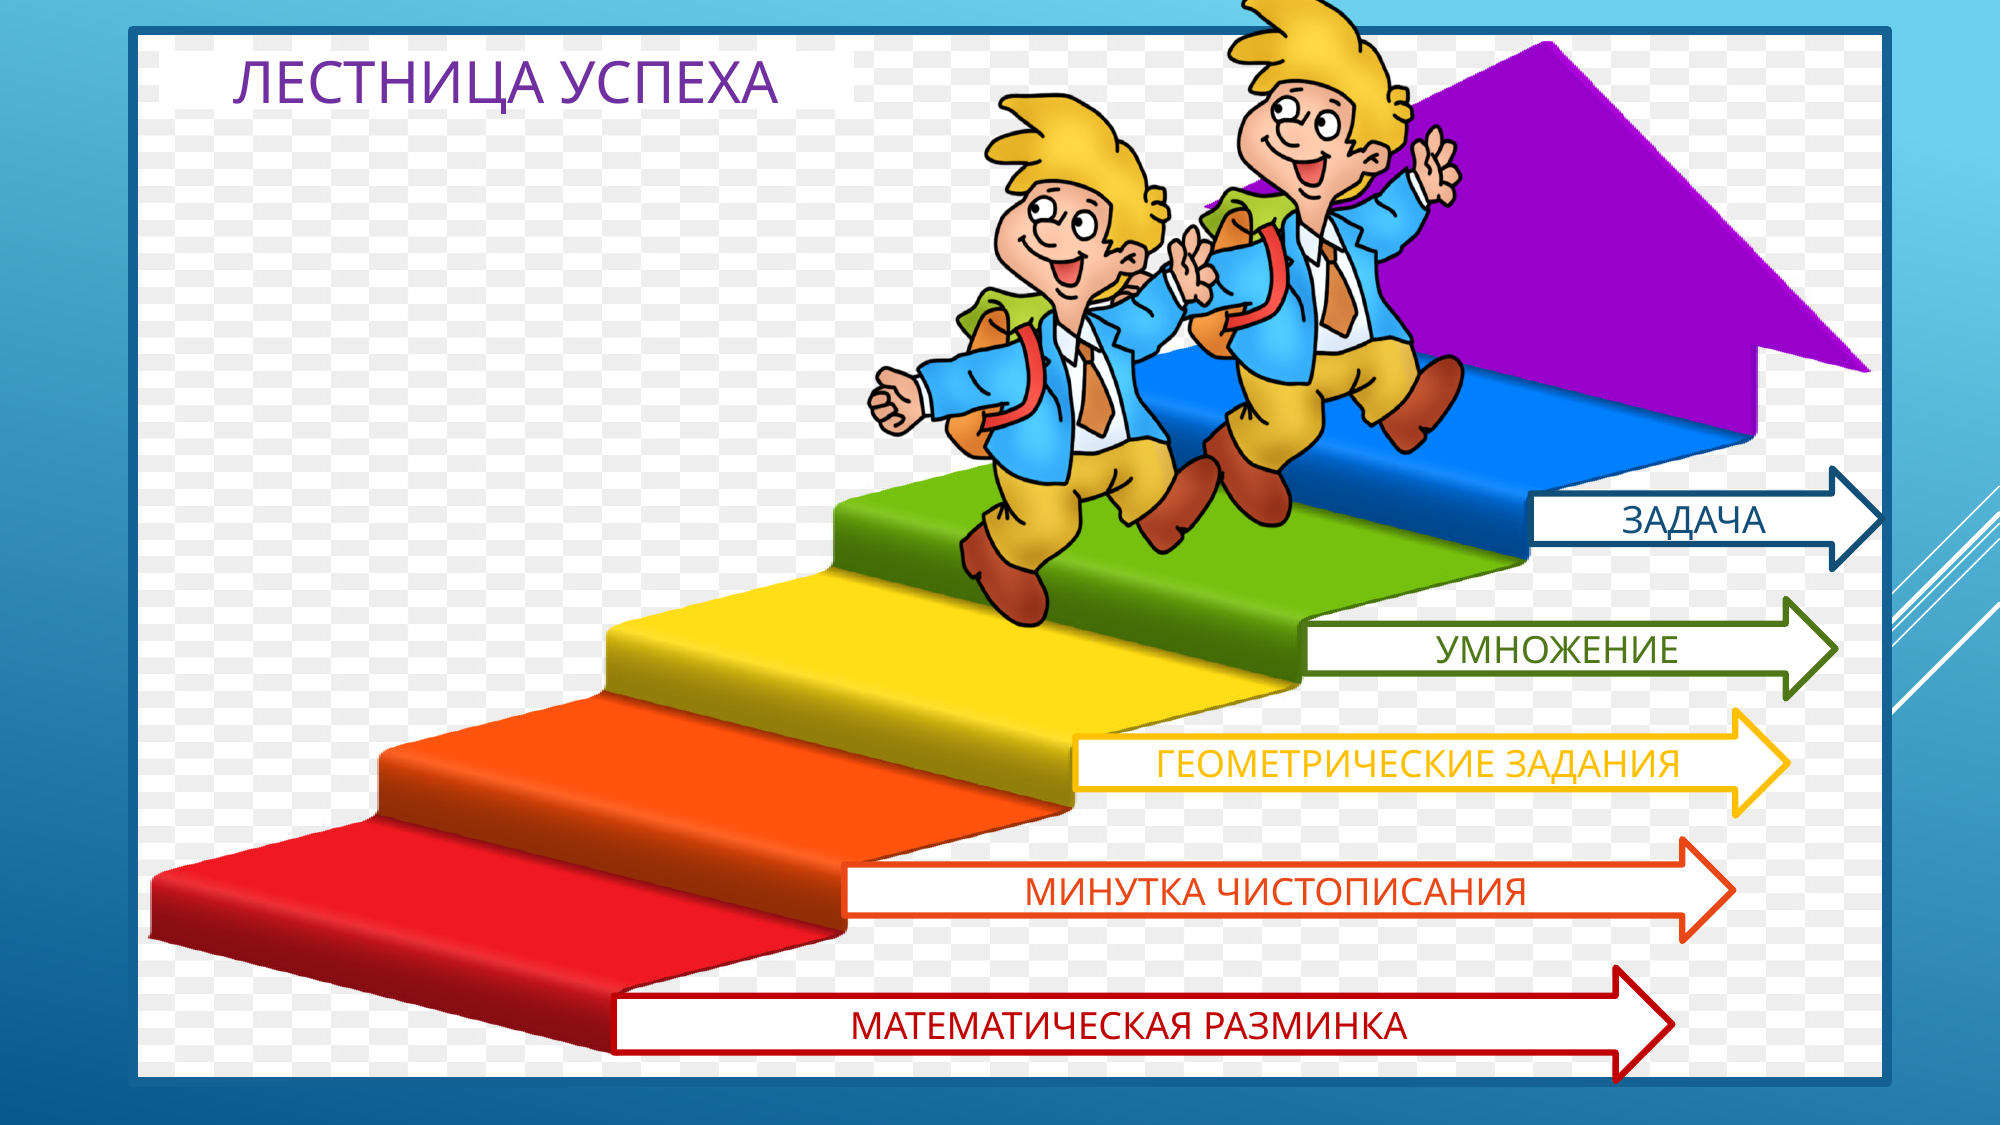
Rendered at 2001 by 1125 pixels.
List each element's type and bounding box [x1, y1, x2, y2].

picture [137, 0, 1883, 1078]
